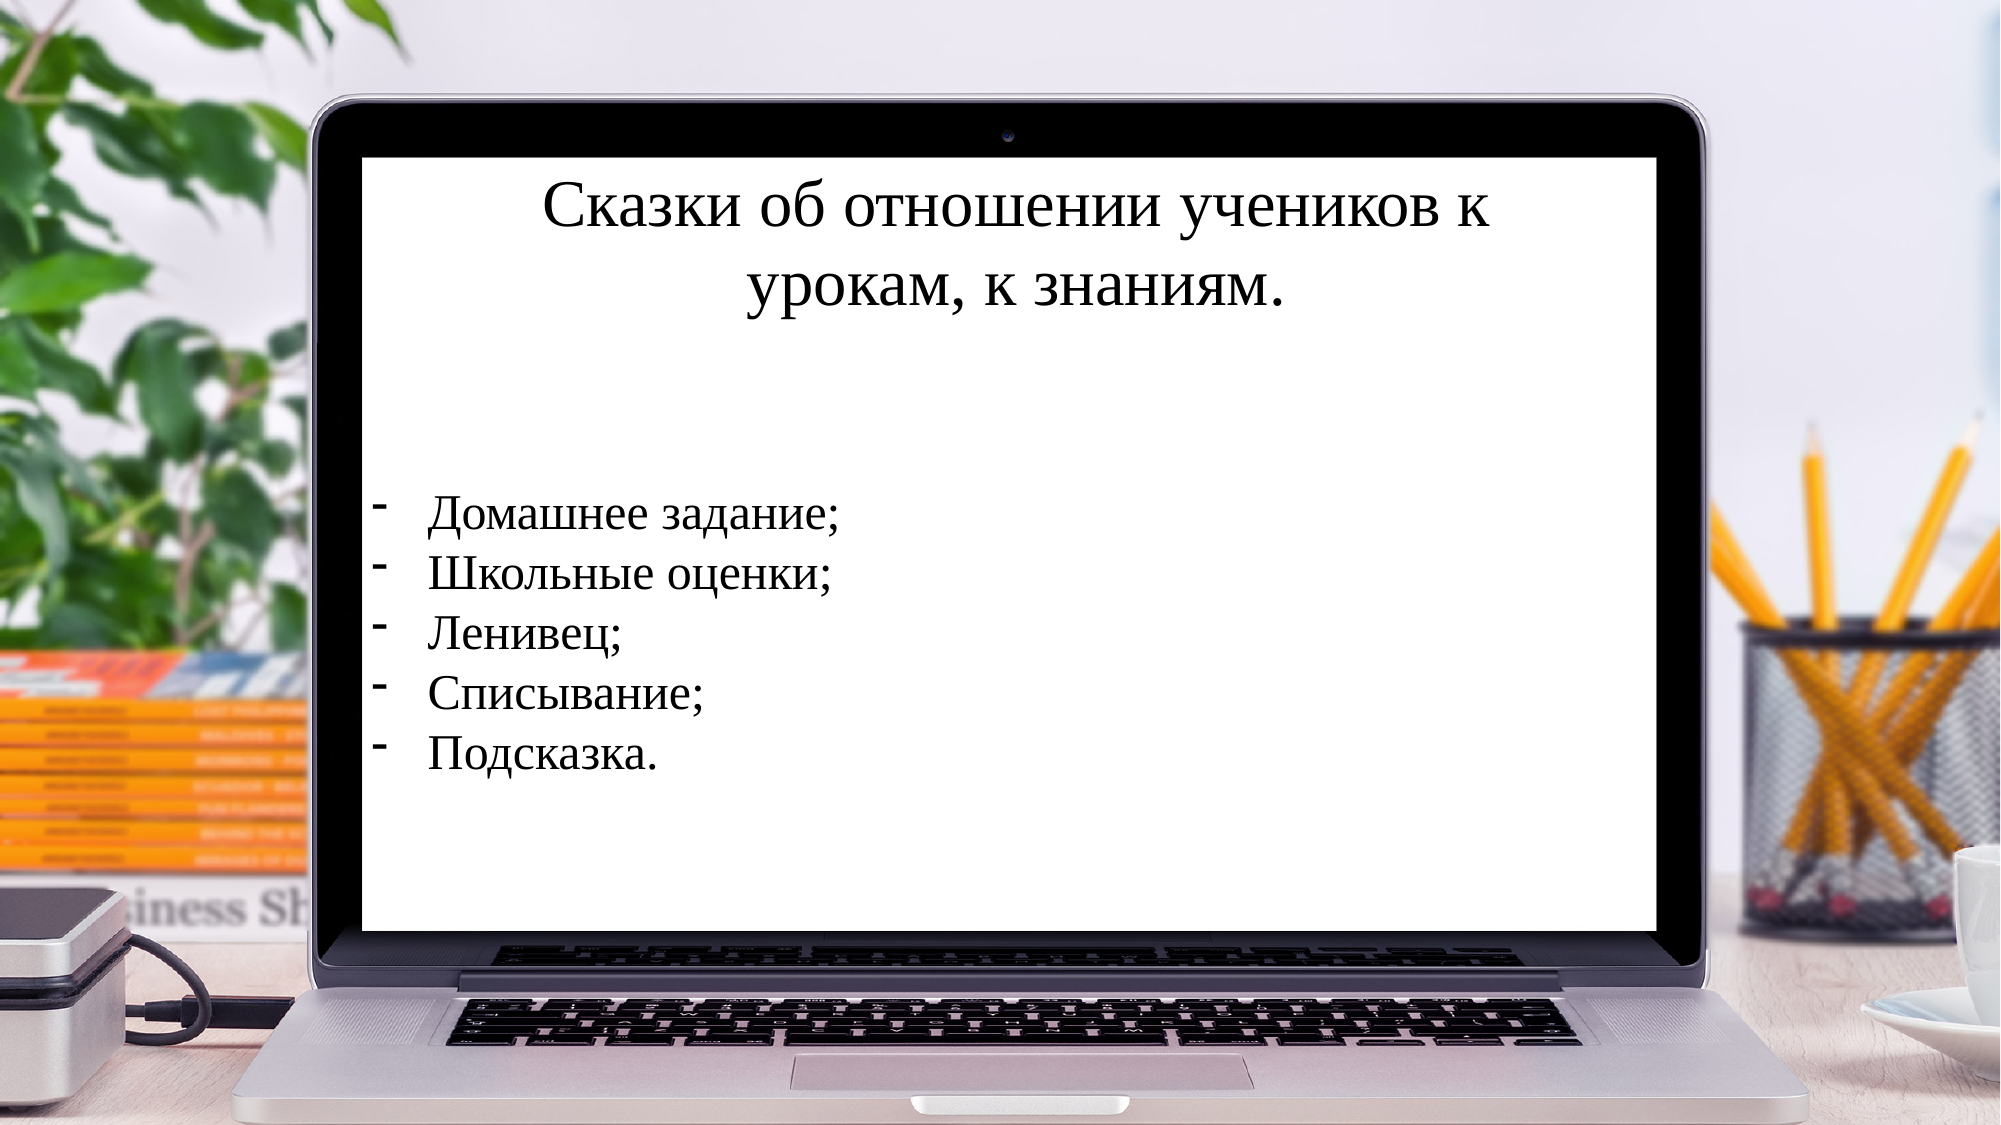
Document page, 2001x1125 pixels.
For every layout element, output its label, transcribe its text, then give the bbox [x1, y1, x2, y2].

text_box Сказки об отношении учеников к урокам, к знаниям. [409, 151, 1625, 327]
picture [0, 0, 2001, 1125]
text_box Домашнее задание; Школьные оценки; Ленивец; Списывание; Подсказка. [356, 291, 1573, 847]
